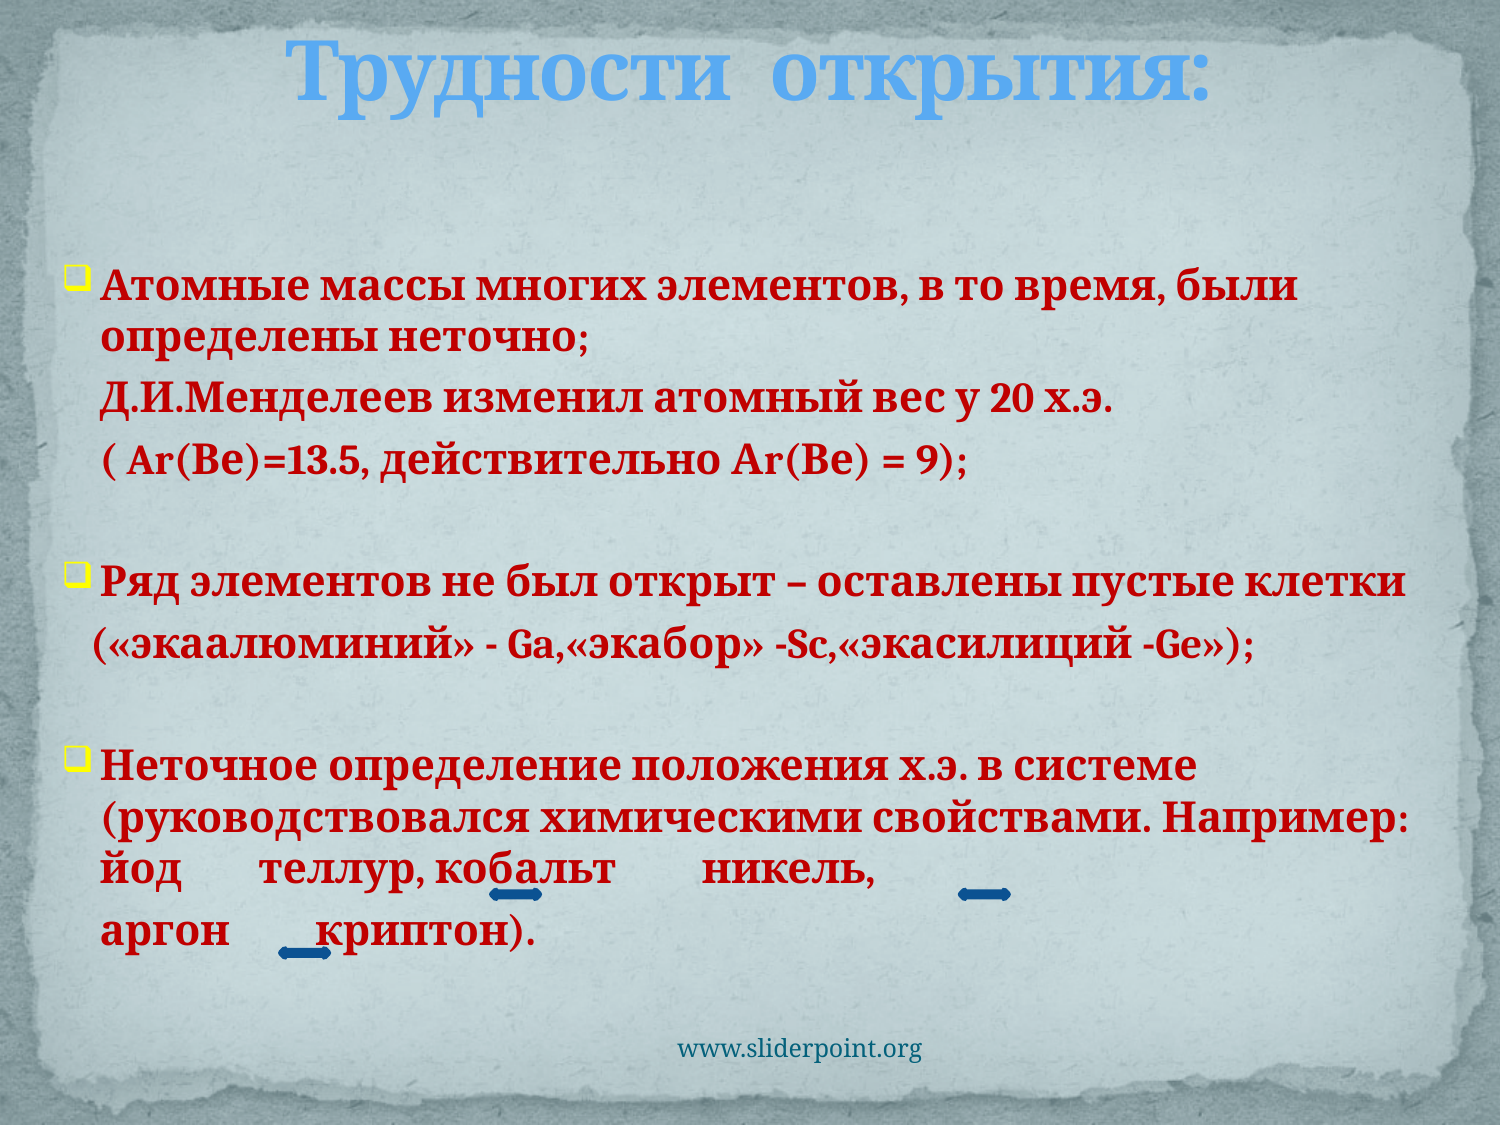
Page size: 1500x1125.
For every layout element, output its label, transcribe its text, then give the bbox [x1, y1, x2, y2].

footer www.sliderpoint.org [350, 1017, 938, 1081]
text_box [488, 887, 543, 902]
title Трудности открытия: [74, 24, 1425, 225]
text_box [278, 946, 332, 960]
list Атомные массы многих элементов, в то время, были определены неточно; Д.И.Менделеев изменил атомный вес у 20 х.э. ( Ar(Ве)=13.5, действительно Аr(Ве) = 9); Ряд элементов не был открыт – оставлены пустые клетки («экаалюминий» - Ga,«экабор» -Sc,«экасилиций -Ge»); Неточное определение положения х.э. в системе (руководствовался химическими свойствами. Например: йод теллур, кобальт никель, аргон криптон). [46, 249, 1442, 1000]
text_box [957, 887, 1011, 902]
